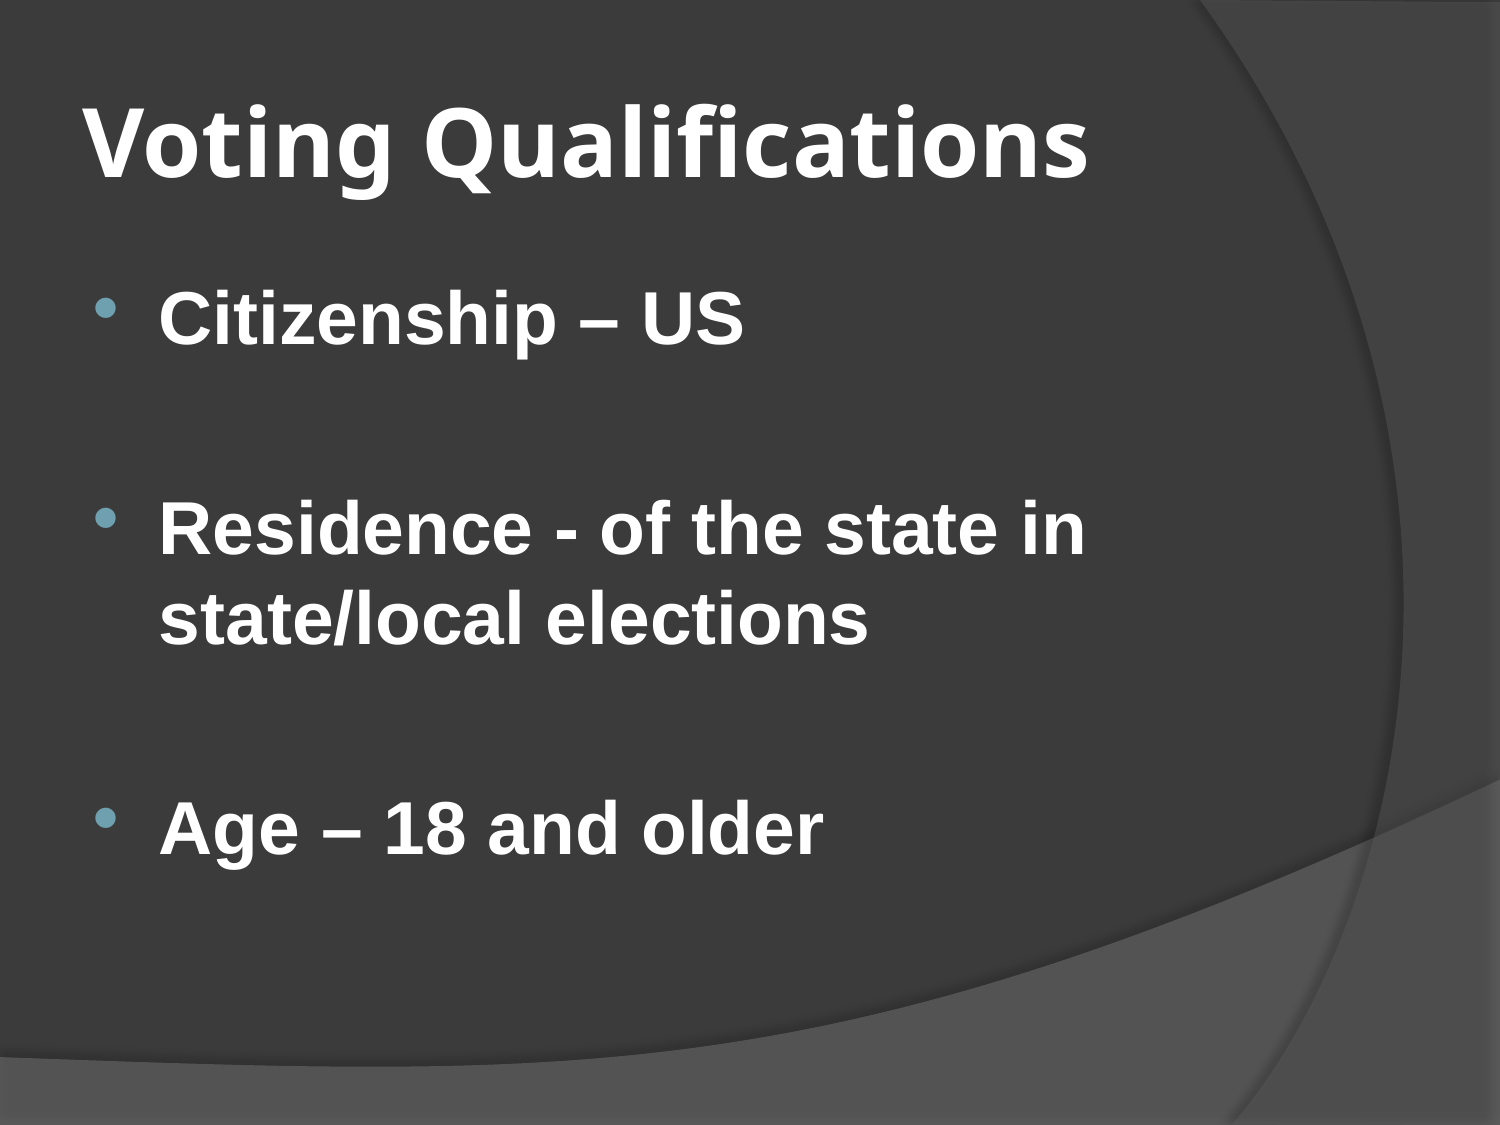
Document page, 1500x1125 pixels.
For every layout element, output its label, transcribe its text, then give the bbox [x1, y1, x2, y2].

title Voting Qualifications [75, 45, 1300, 233]
list Citizenship – US Residence - of the state in state/local elections Age – 18 and older [75, 262, 1338, 1038]
